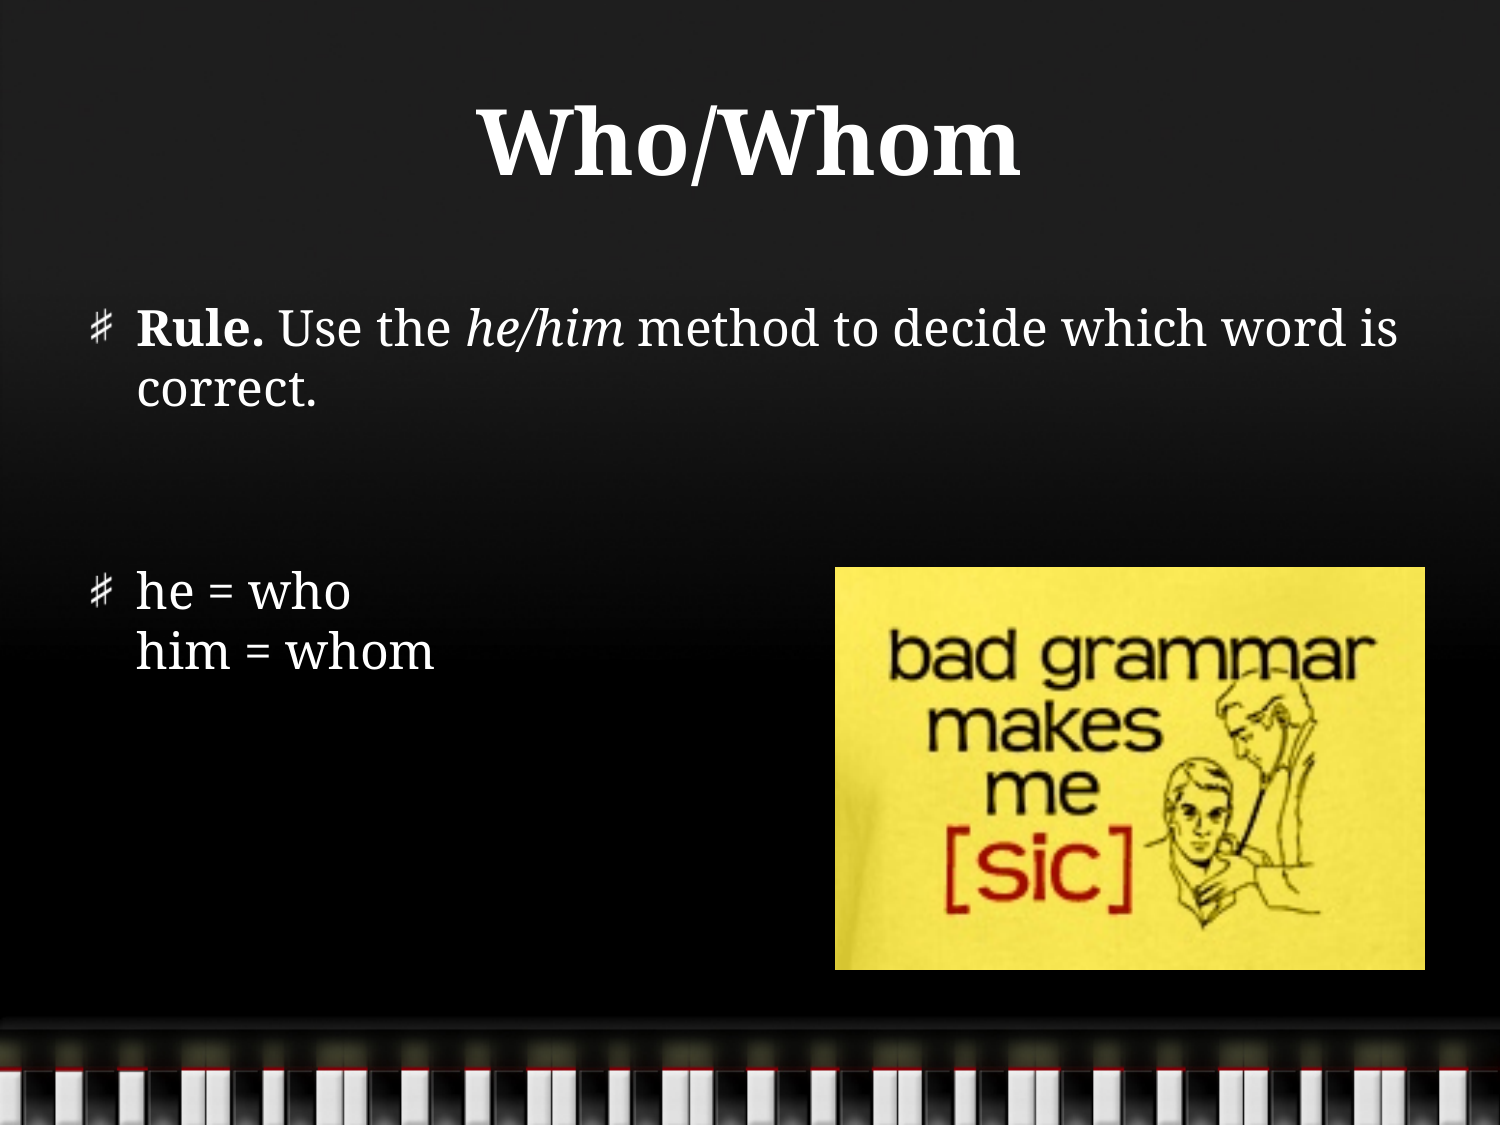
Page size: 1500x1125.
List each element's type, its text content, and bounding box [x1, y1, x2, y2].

picture [0, 0, 1500, 1125]
title Who/Whom [75, 45, 1425, 233]
list Rule. Use the he/him method to decide which word is correct. he = who him = whom [75, 288, 1425, 925]
